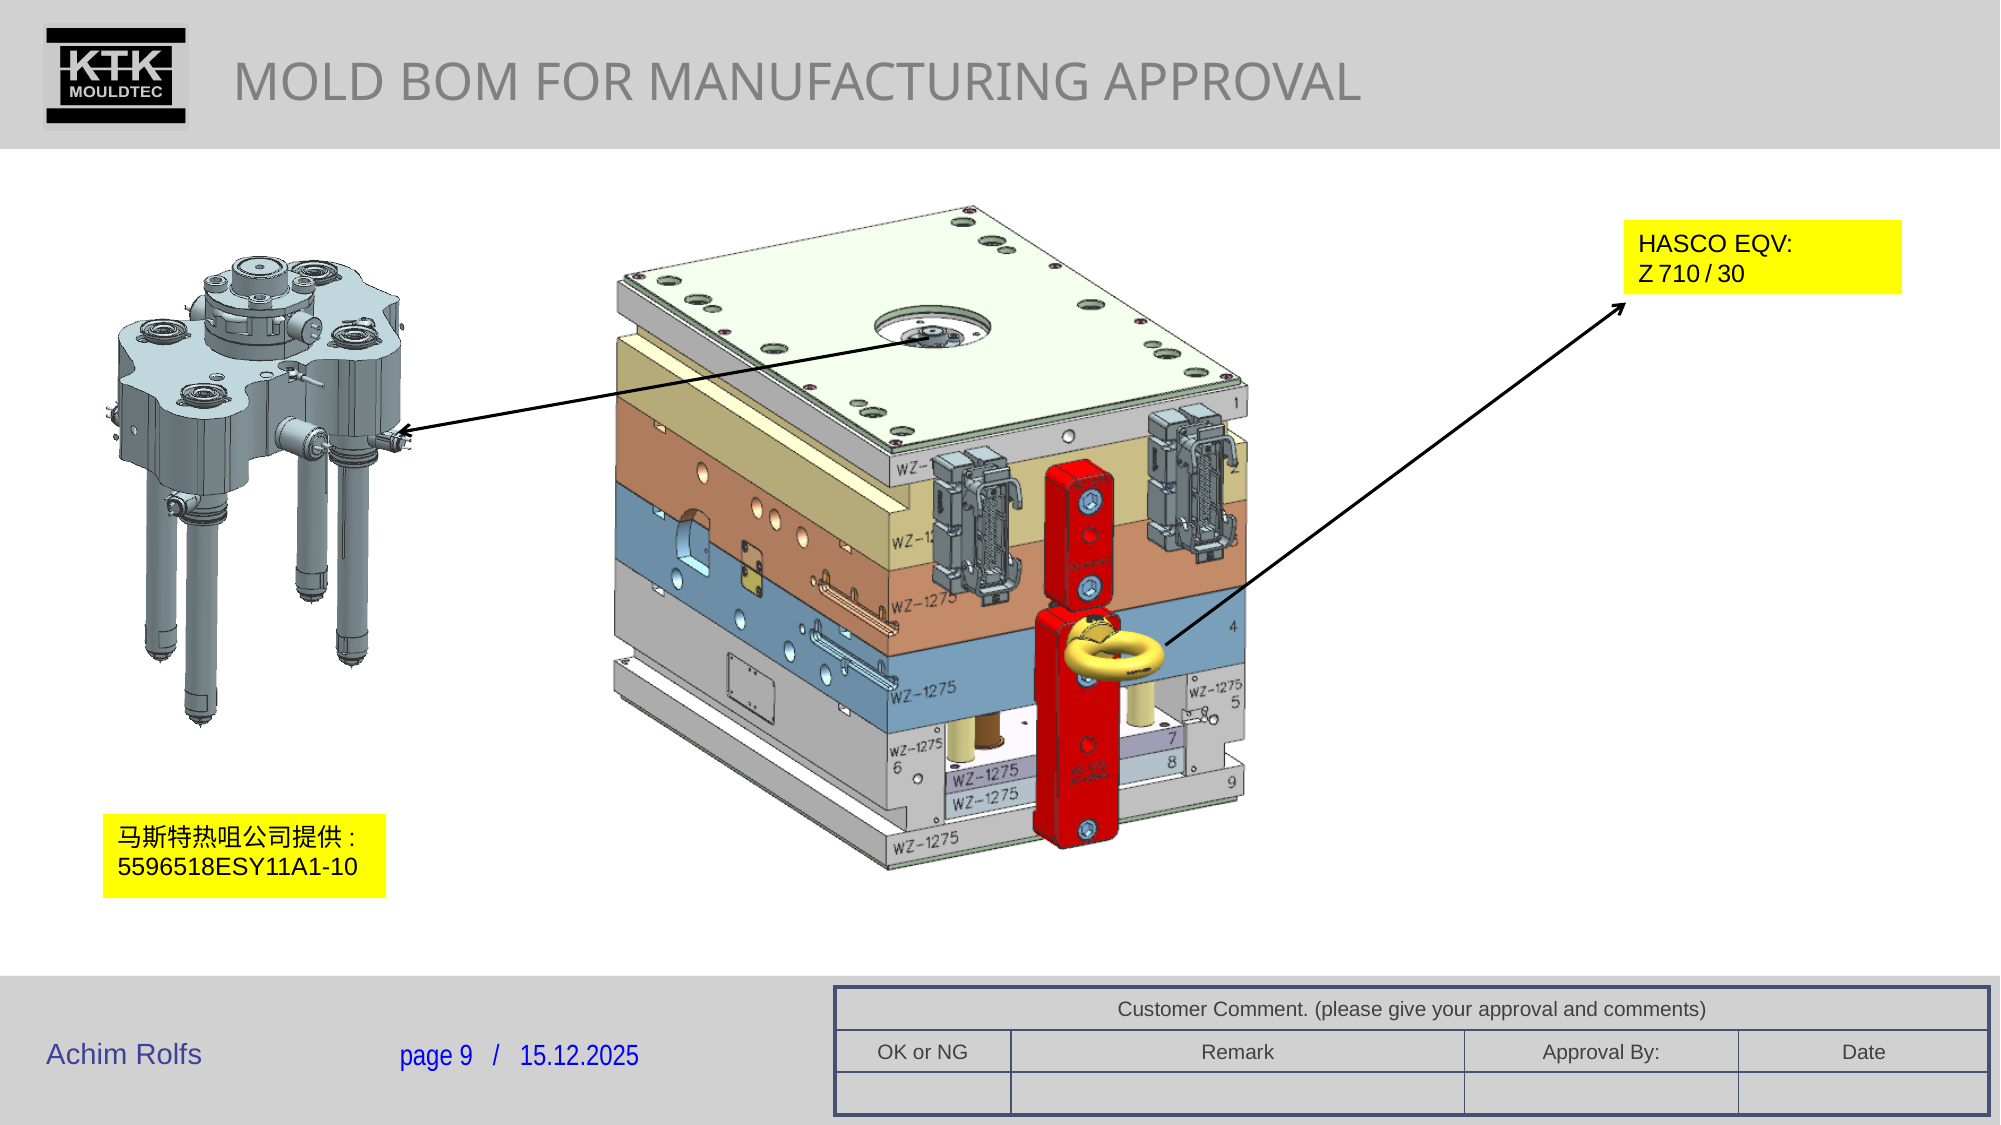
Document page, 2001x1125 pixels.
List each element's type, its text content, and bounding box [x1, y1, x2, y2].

text_box page 9 / 15.12.2025 [370, 1011, 670, 1066]
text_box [1165, 302, 1627, 646]
text_box HASCO EQV: Z 710 / 30 [1623, 219, 1902, 295]
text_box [397, 337, 930, 433]
text_box 马斯特热咀公司提供: 5596518ESY11A1-10 [102, 813, 387, 899]
picture [19, 184, 1422, 891]
